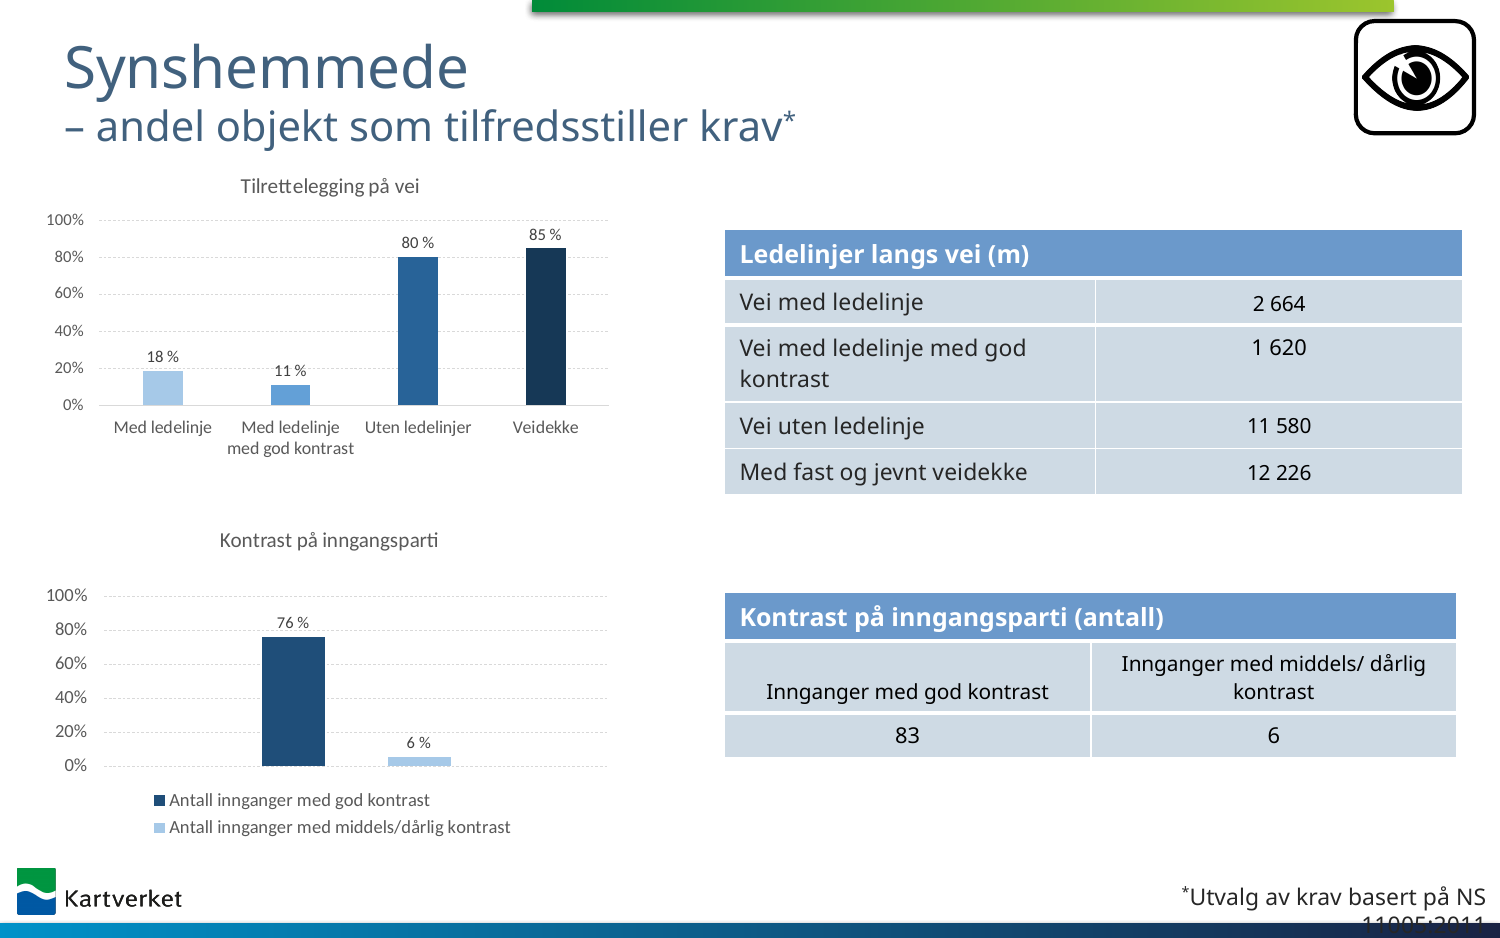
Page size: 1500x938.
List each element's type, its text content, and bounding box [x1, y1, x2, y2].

table_cell 11 580 [1096, 403, 1462, 448]
picture [41, 520, 618, 846]
table_cell 83 [725, 715, 1090, 757]
table_cell 2 664 [1096, 280, 1462, 323]
table_cell Med fast og jevnt veidekke [725, 449, 1095, 494]
picture [41, 166, 619, 492]
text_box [1355, 20, 1475, 134]
table_cell Vei med ledelinje [725, 280, 1095, 323]
table_cell 12 226 [1096, 449, 1462, 494]
table_header Kontrast på inngangsparti (antall) [725, 593, 1456, 639]
table_cell 6 [1092, 715, 1456, 757]
table_cell Innganger med god kontrast [725, 643, 1090, 711]
table_header Ledelinjer langs vei (m) [725, 230, 1462, 276]
table_cell 1 620 [1096, 327, 1462, 401]
table_cell Vei uten ledelinje [725, 403, 1095, 448]
text_box *Utvalg av krav basert på NS 11005:2011 [1068, 873, 1500, 938]
text_box Synshemmede – andel objekt som tilfredsstiller krav* [49, 24, 1431, 158]
table_cell Vei med ledelinje med god kontrast [725, 327, 1095, 401]
table_cell Innganger med middels/ dårlig kontrast [1092, 643, 1456, 711]
